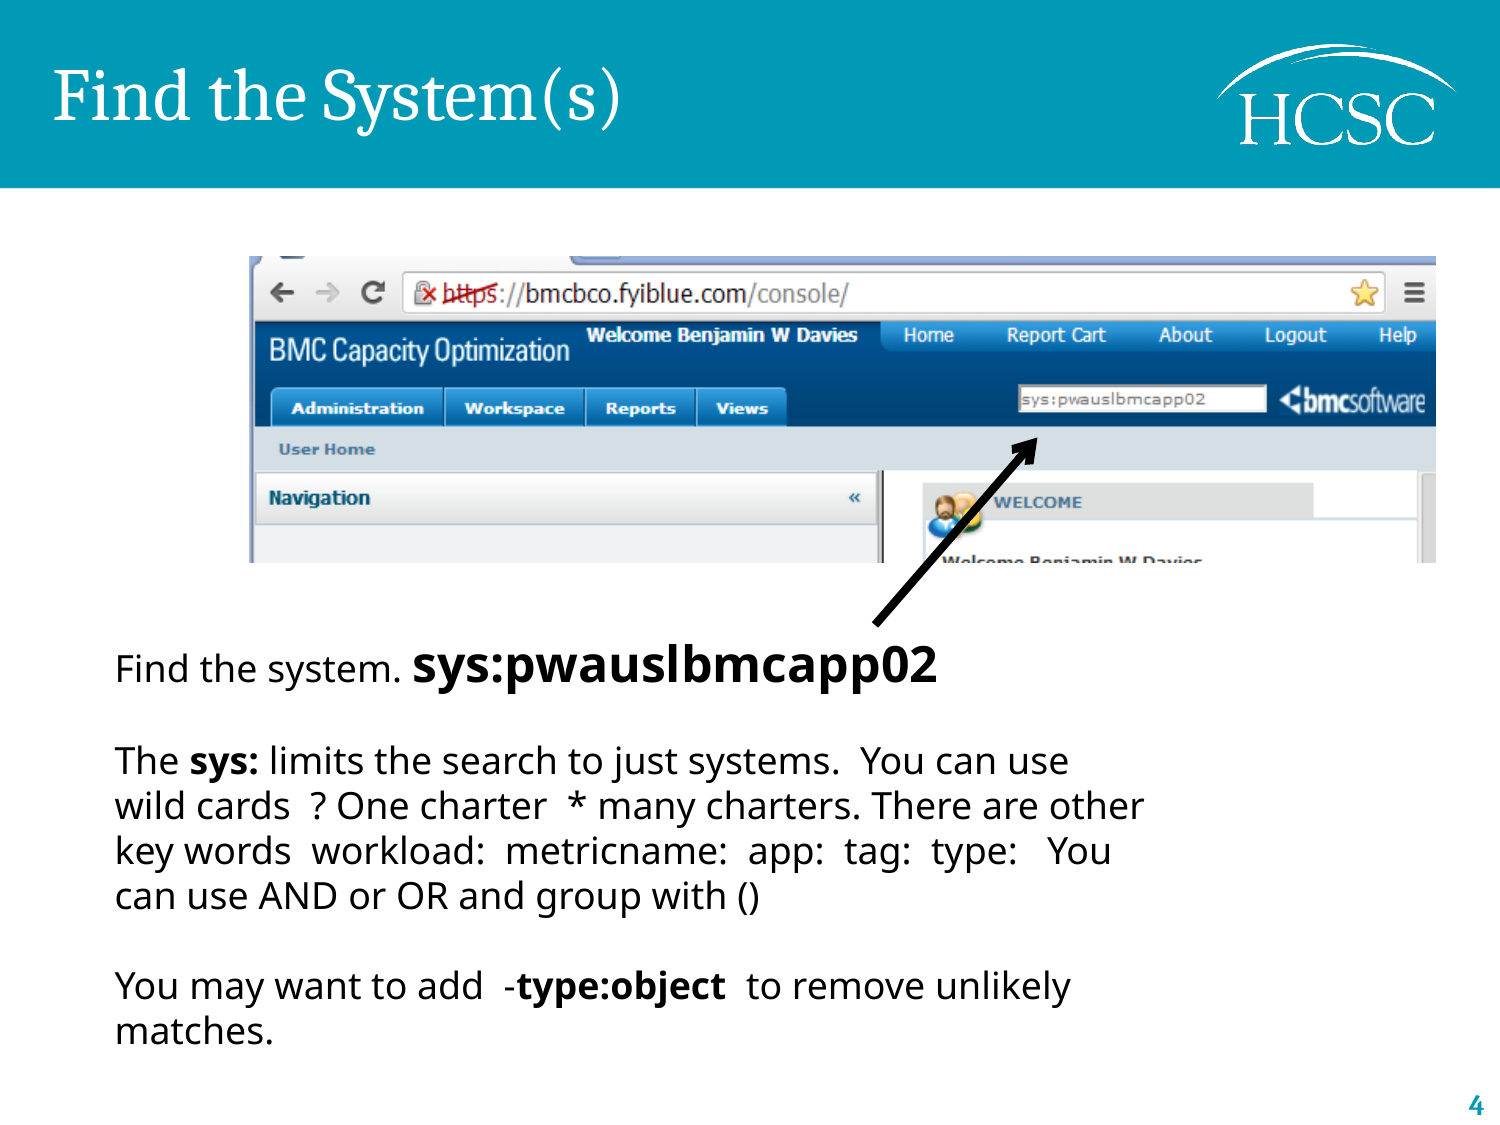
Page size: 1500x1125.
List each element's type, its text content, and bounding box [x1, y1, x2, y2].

text_box Find the system. sys:pwauslbmcapp02 The sys: limits the search to just systems. You can use wild cards ? One charter * many charters. There are other key words workload: metricname: app: tag: type: You can use AND or OR and group with () You may want to add -type:object to remove unlikely matches. [99, 624, 1163, 1060]
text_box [874, 437, 1038, 626]
title Find the System(s) [37, 0, 1278, 181]
picture [0, 0, 1500, 656]
